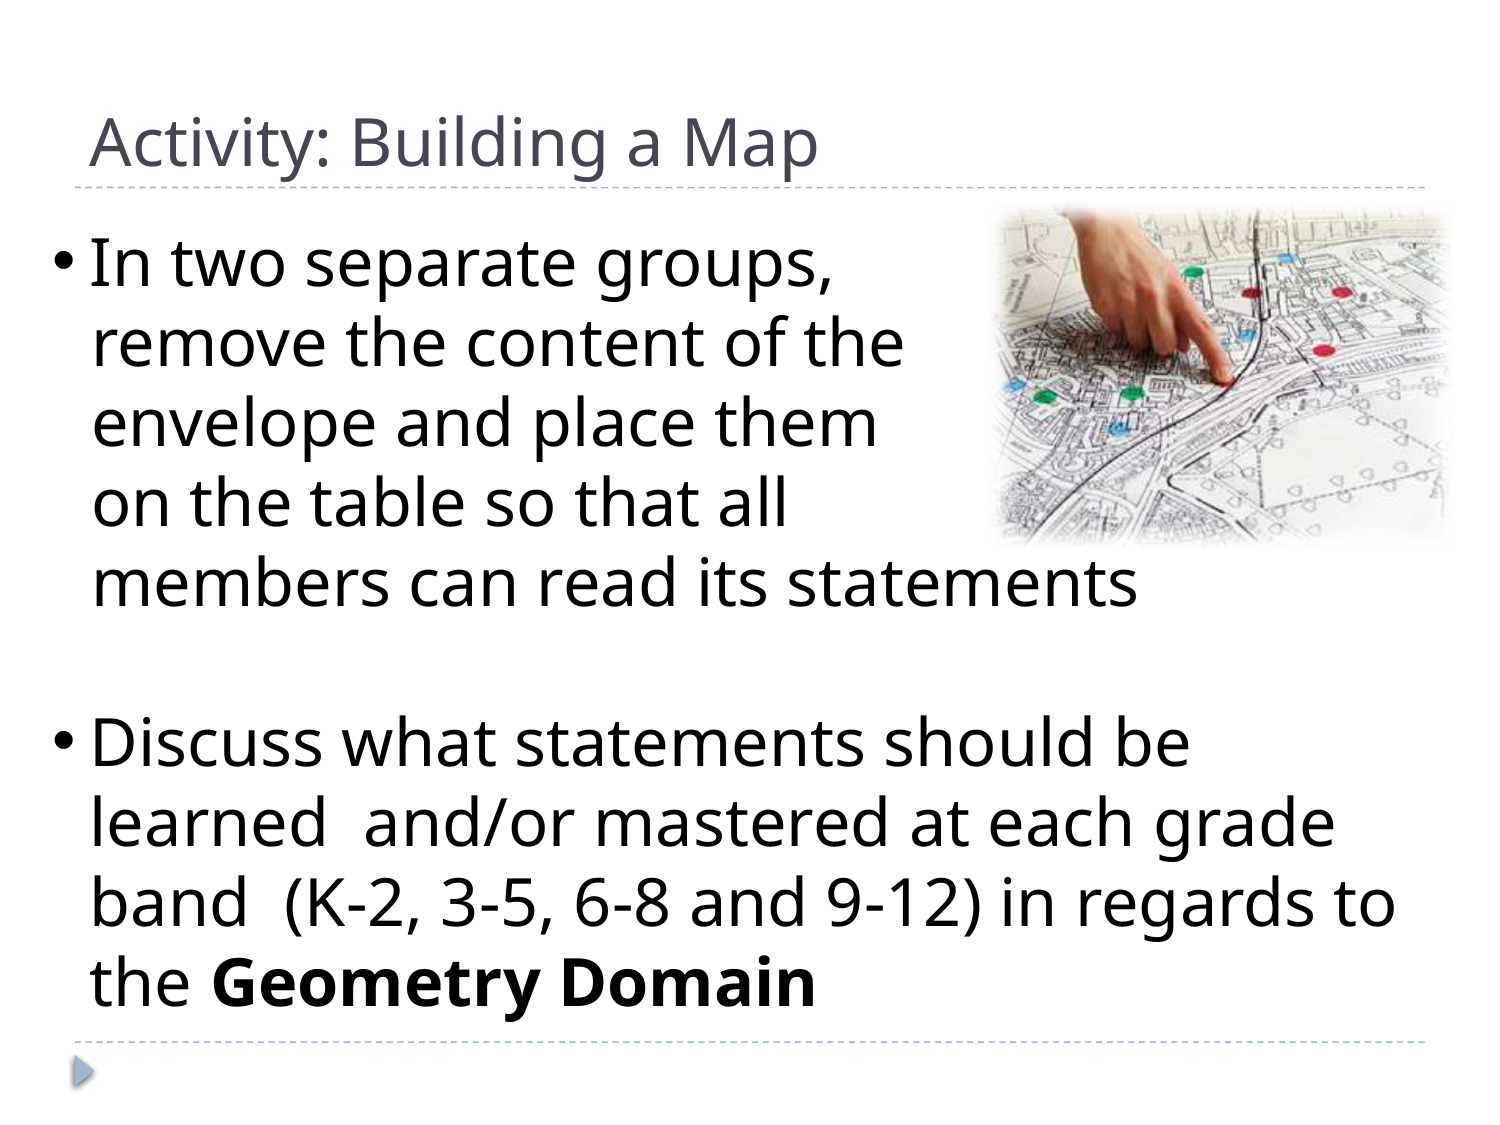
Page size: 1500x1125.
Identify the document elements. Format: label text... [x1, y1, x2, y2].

text_box In two separate groups, remove the content of the envelope and place them on the table so that all members can read its statements Discuss what statements should be learned and/or mastered at each grade band (K-2, 3-5, 6-8 and 9-12) in regards to the Geometry Domain [37, 212, 1425, 1027]
picture [987, 199, 1457, 552]
title Activity: Building a Map [75, 37, 1425, 188]
